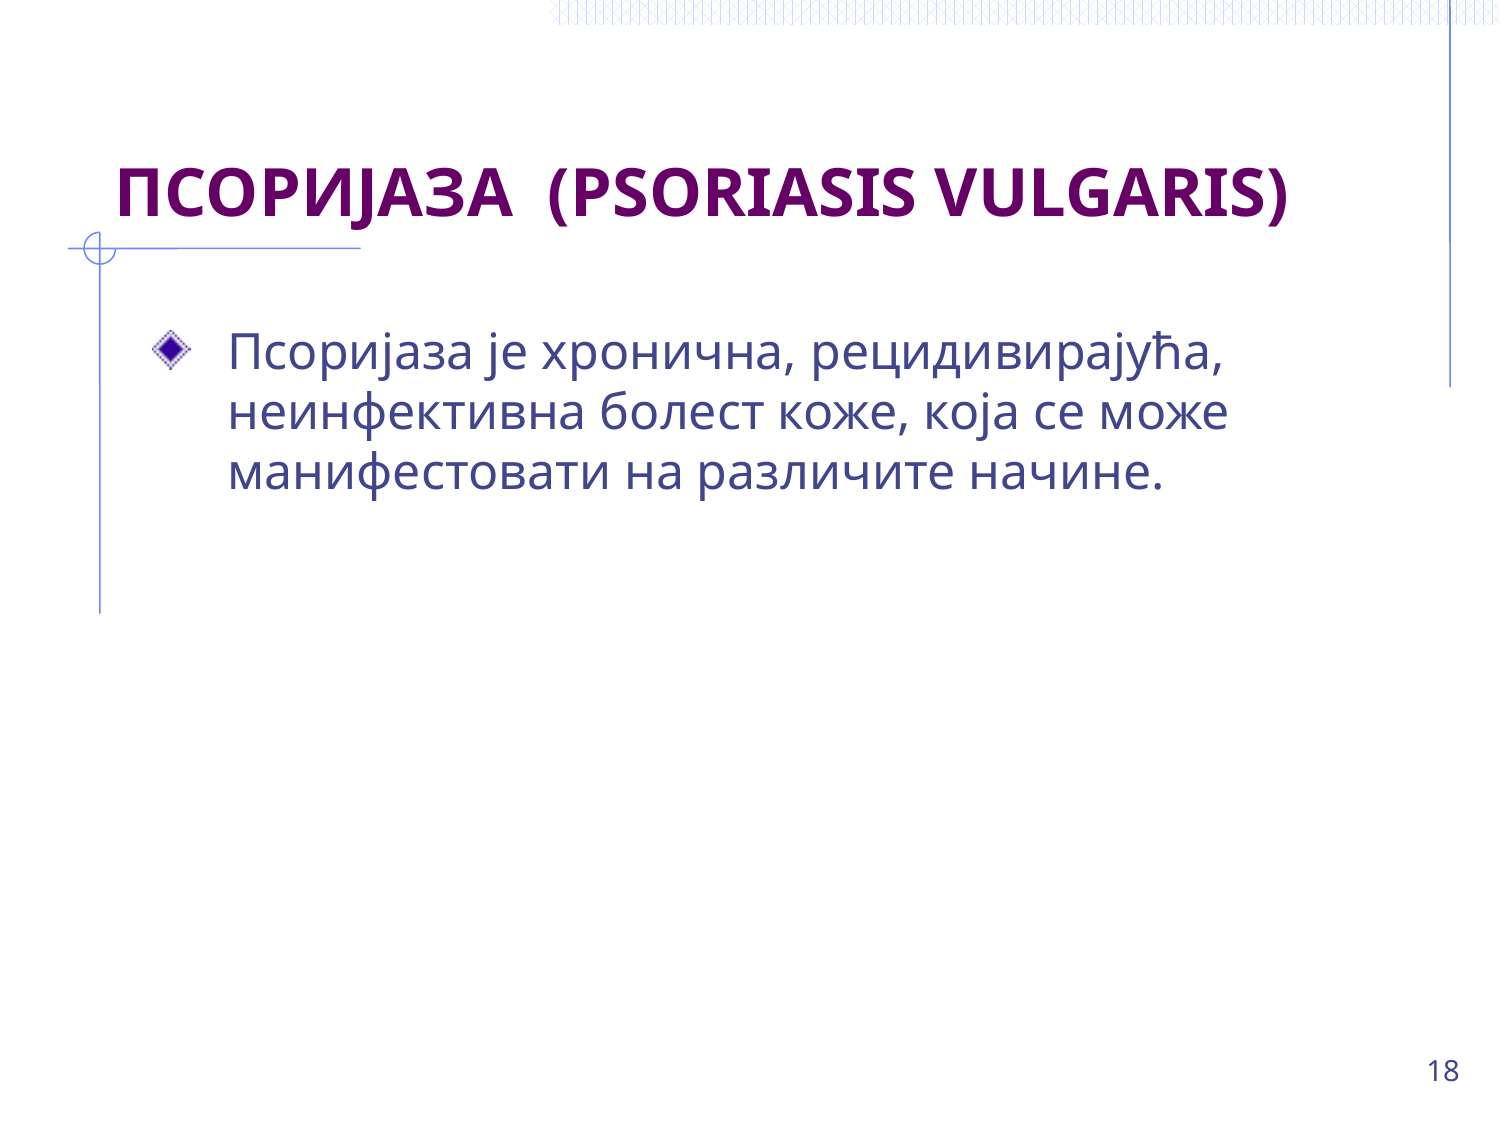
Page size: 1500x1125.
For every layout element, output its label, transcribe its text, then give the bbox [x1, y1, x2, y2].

list Псоријаза је хронична, рецидивирајућа, неинфективна болест коже, која се може манифестовати на различите начине. [137, 312, 1413, 988]
title Псоријаза (PSORIASIS VULGARIS) [99, 49, 1376, 238]
slide_number 18 [1162, 1025, 1475, 1100]
picture [152, 330, 191, 370]
